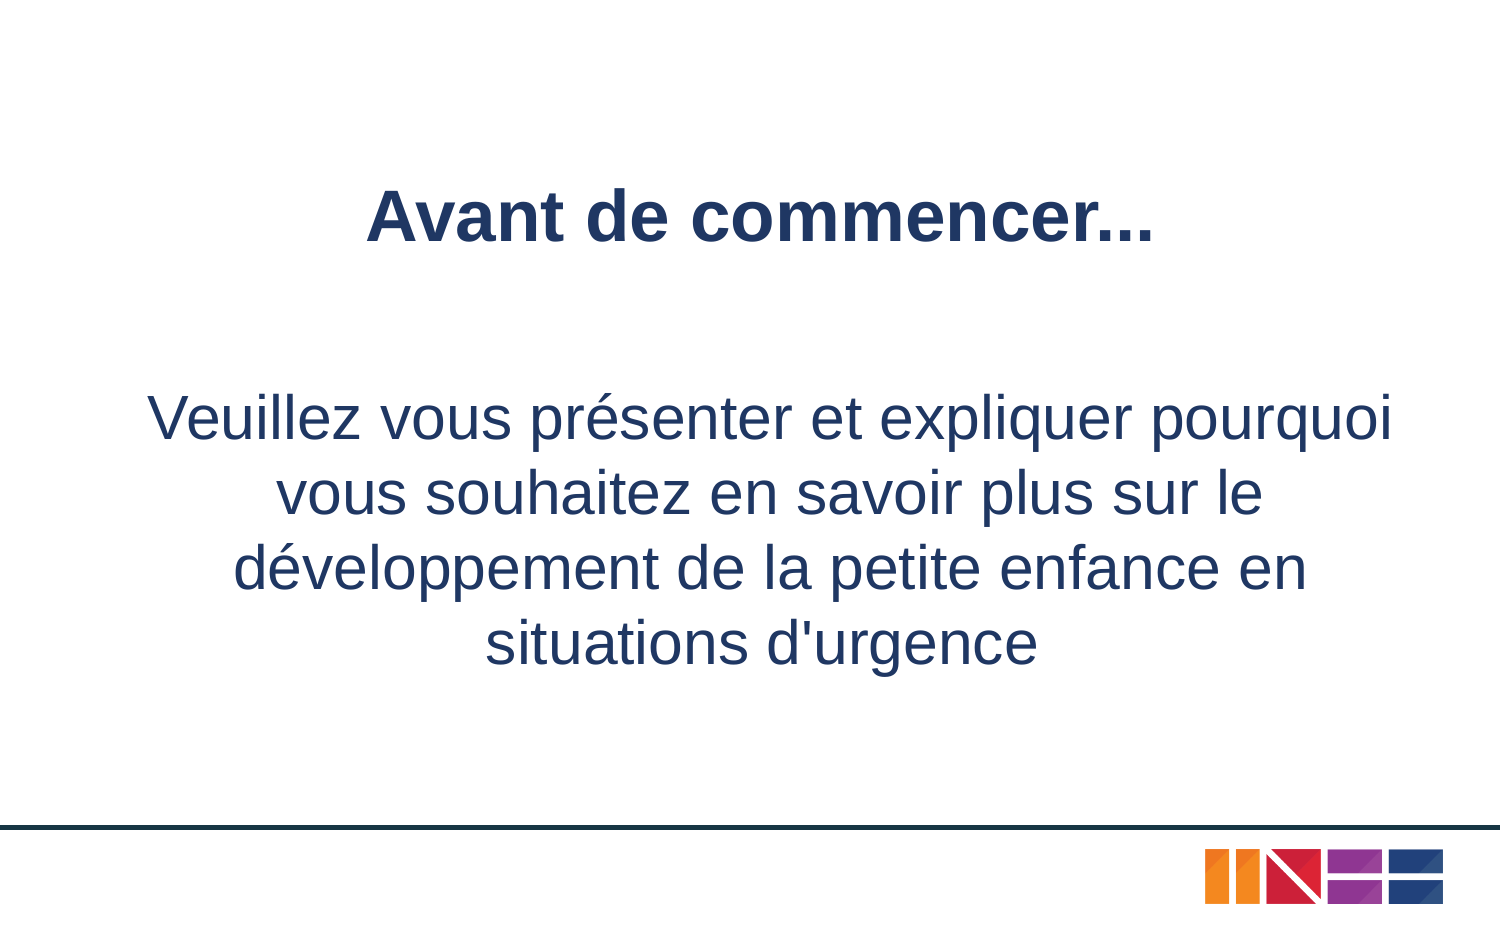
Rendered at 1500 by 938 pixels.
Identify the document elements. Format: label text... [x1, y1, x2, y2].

picture [1205, 849, 1443, 904]
list Avant de commencer... Veuillez vous présenter et expliquer pourquoi vous souhaitez en savoir plus sur le développement de la petite enfance en situations d'urgence [50, 163, 1434, 644]
